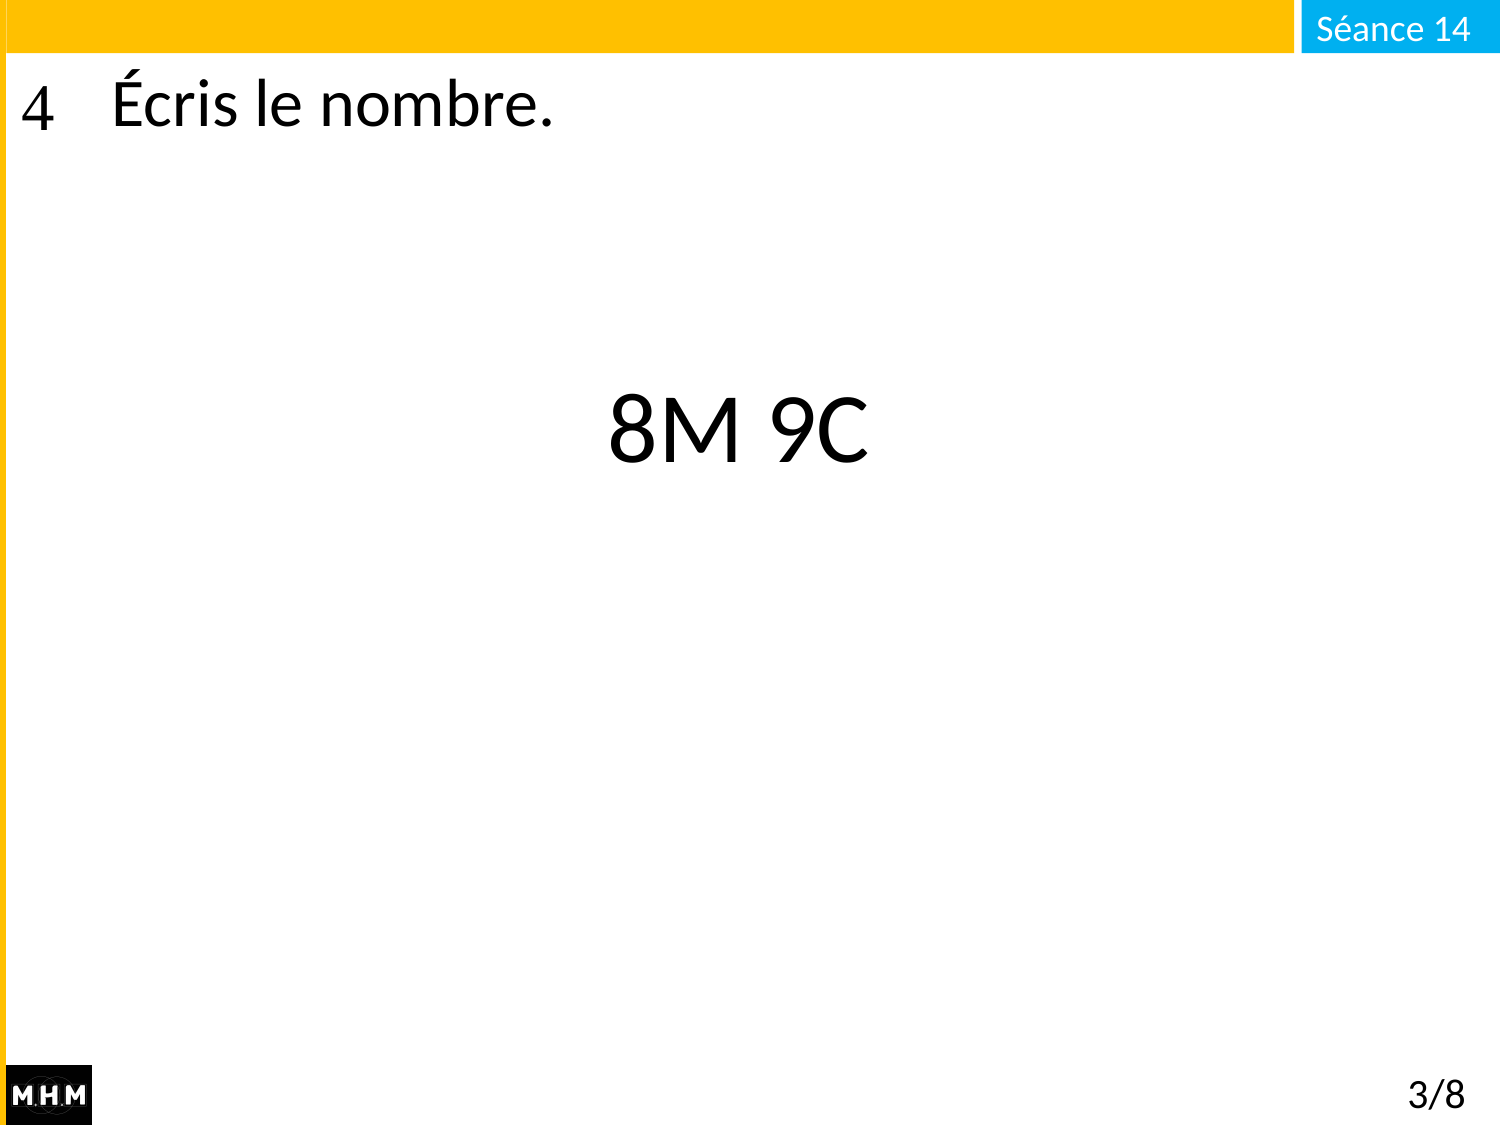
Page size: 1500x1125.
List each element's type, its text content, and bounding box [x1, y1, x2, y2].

text_box 8M 9C [374, 354, 1104, 490]
title Écris le nombre. [96, 60, 1391, 150]
list 3/8 [1373, 1064, 1500, 1125]
picture [6, 1065, 92, 1125]
